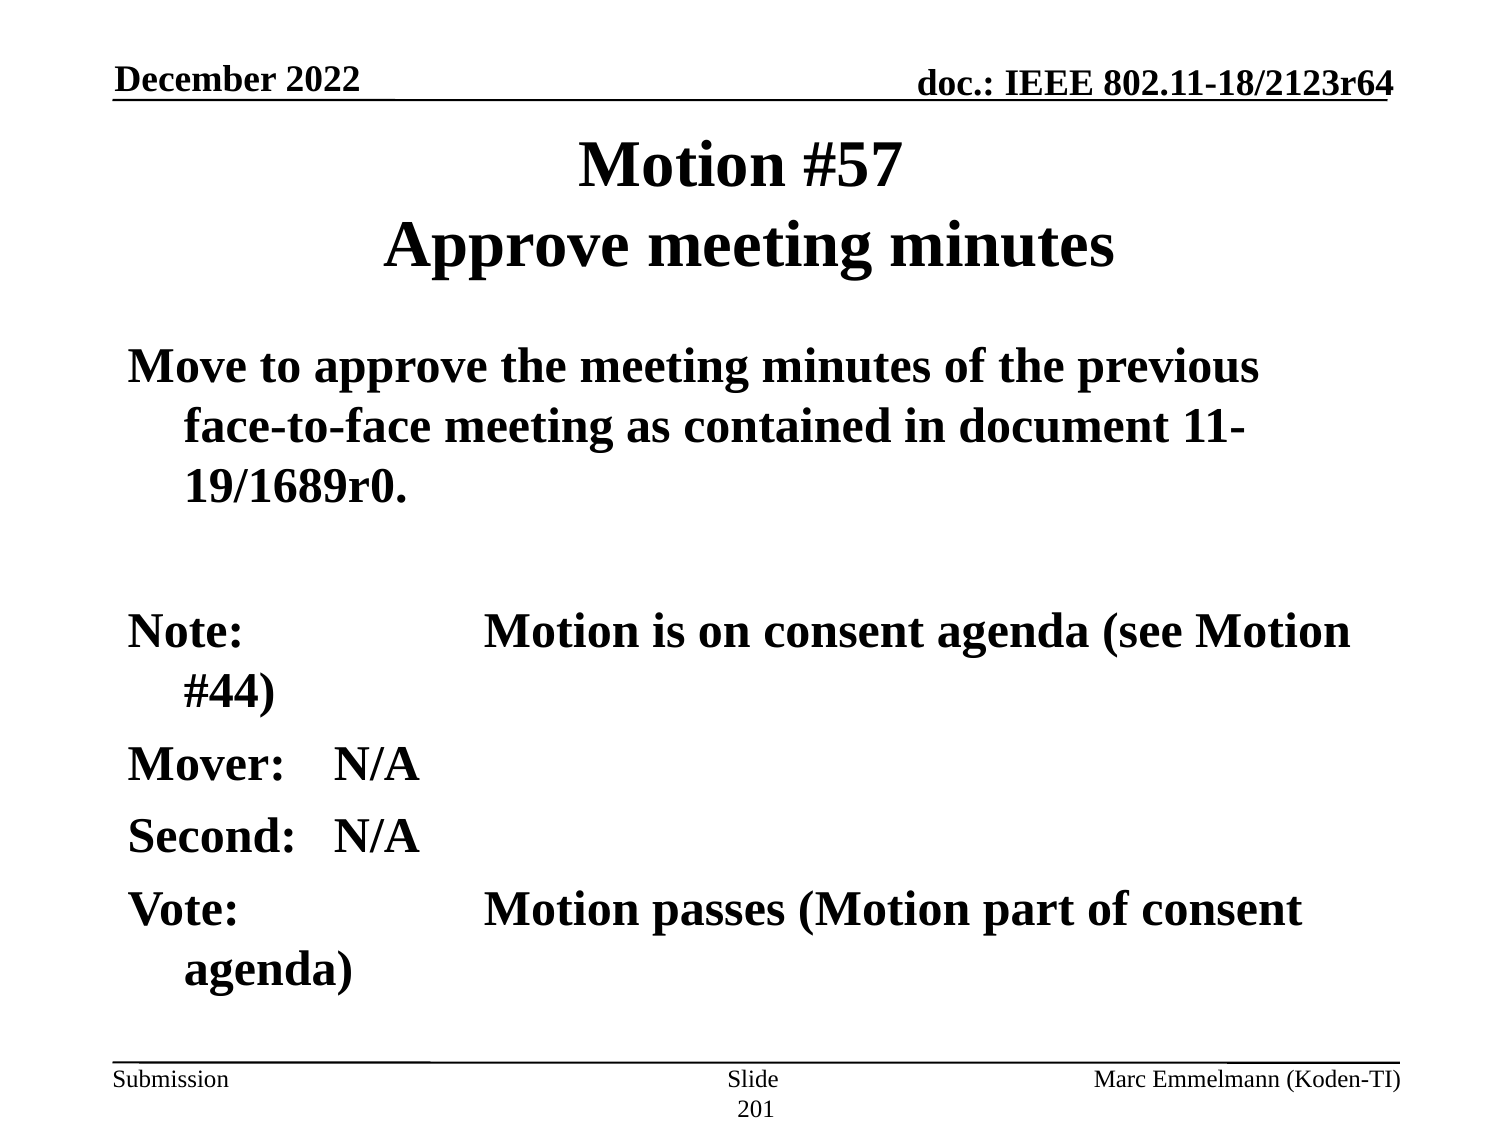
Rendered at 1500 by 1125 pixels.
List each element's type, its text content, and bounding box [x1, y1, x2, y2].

list Move to approve the meeting minutes of the previous face-to-face meeting as contained in document 11-19/1689r0. Note: Motion is on consent agenda (see Motion #44) Mover: N/A Second: N/A Vote: Motion passes (Motion part of consent agenda) [112, 324, 1388, 1000]
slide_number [114, 54, 423, 100]
footer Marc Emmelmann (Koden-TI) [878, 1061, 1402, 1093]
slide_number Slide 201 [712, 1061, 800, 1123]
title Motion #57 Approve meeting minutes [112, 112, 1388, 288]
